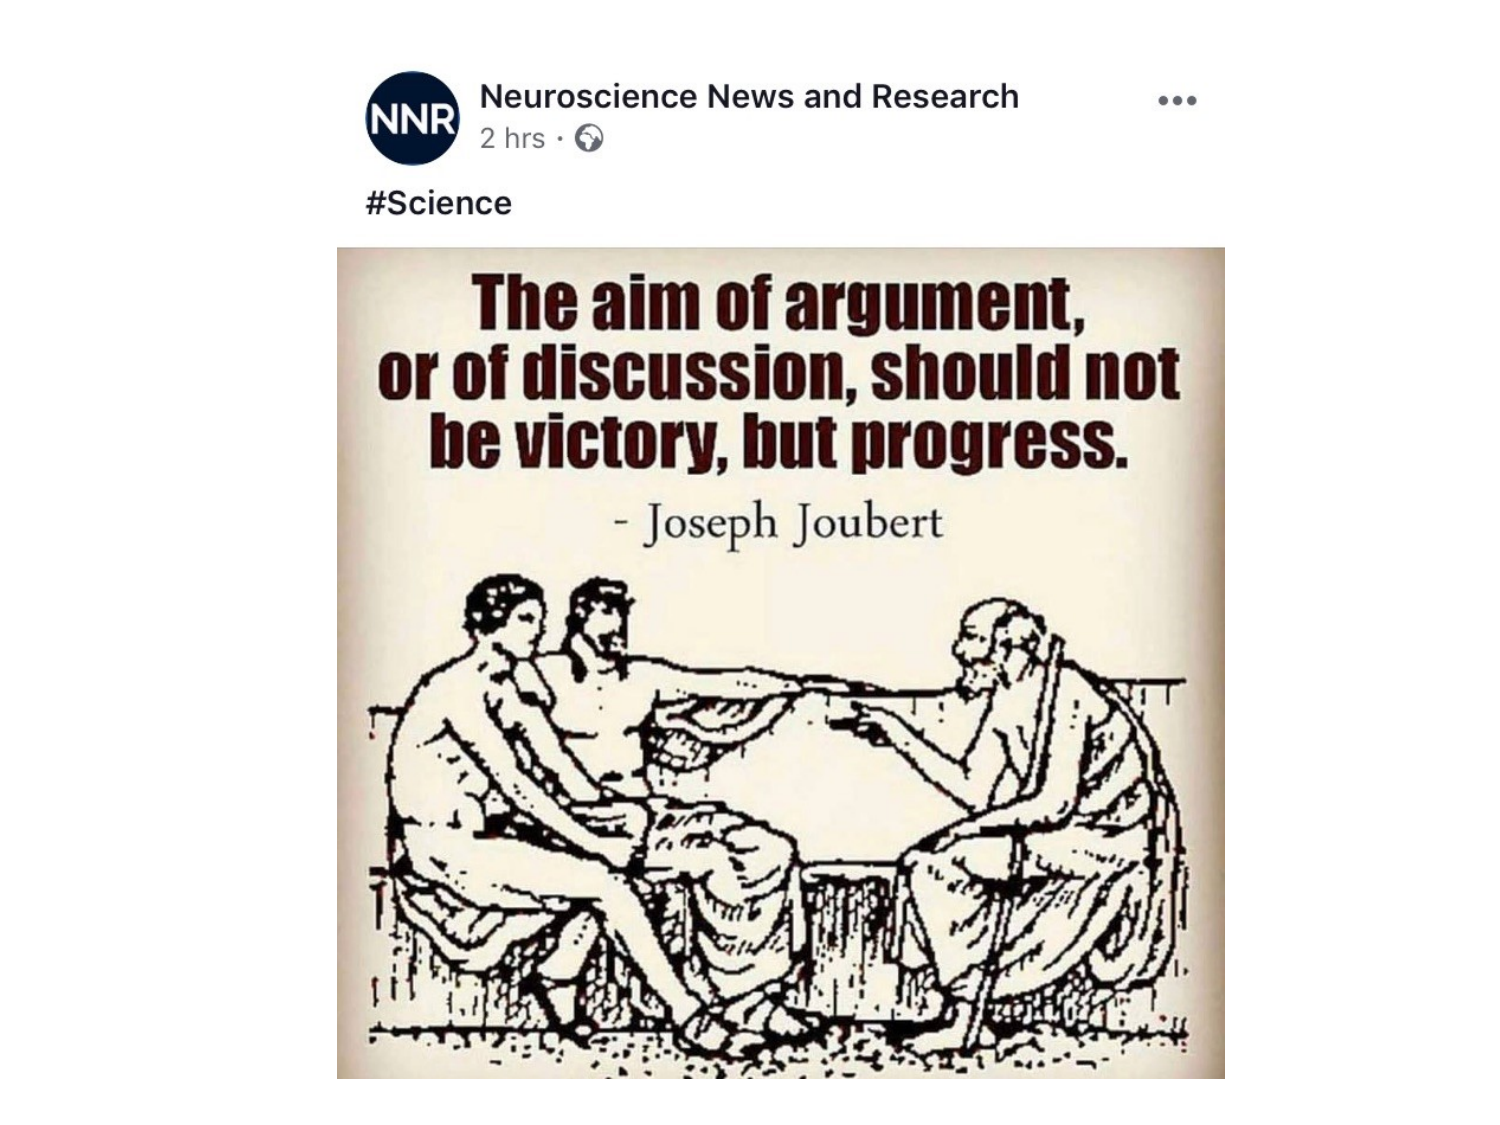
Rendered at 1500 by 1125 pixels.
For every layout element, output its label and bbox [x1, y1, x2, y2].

list [337, 45, 1226, 1079]
